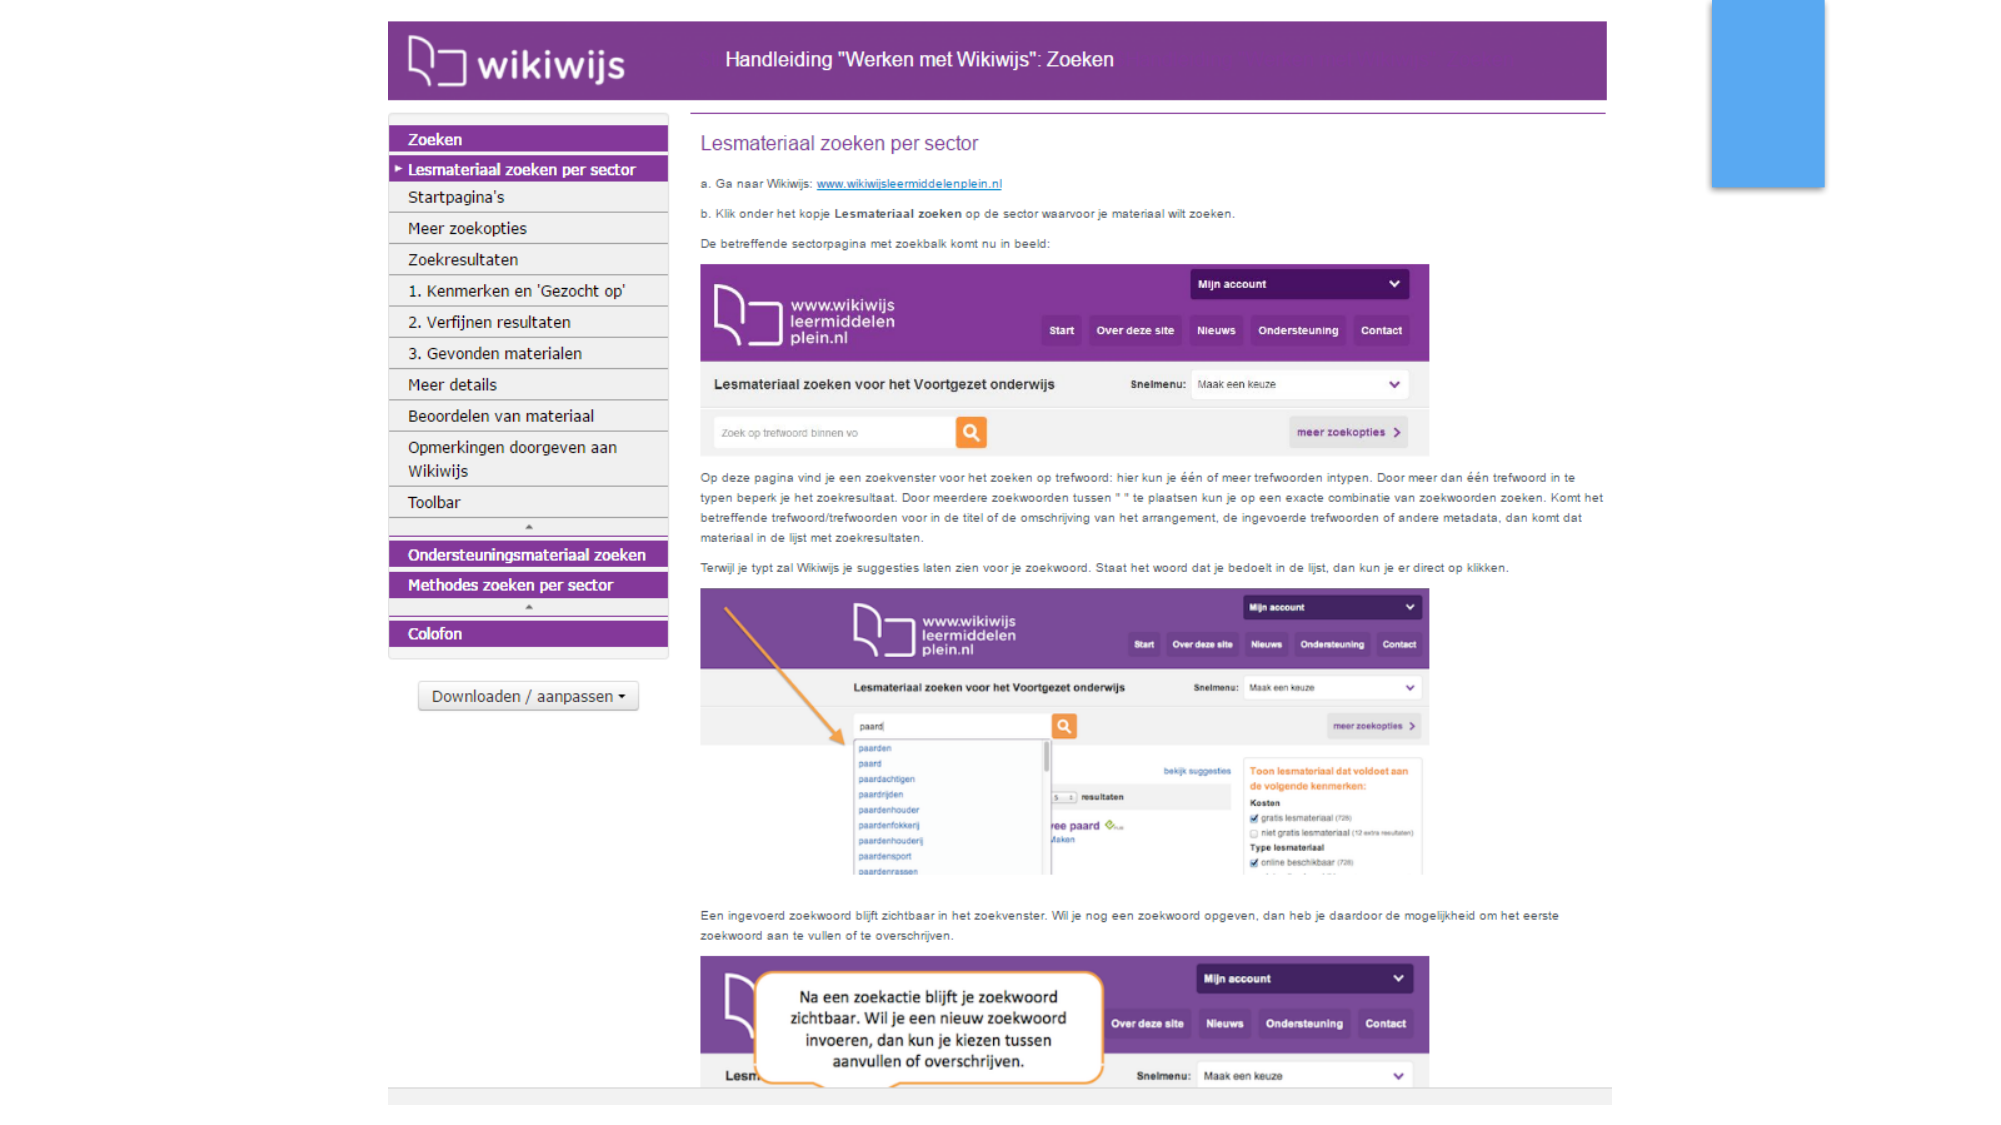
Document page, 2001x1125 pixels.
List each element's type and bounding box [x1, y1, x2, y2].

picture [387, 19, 1613, 1106]
